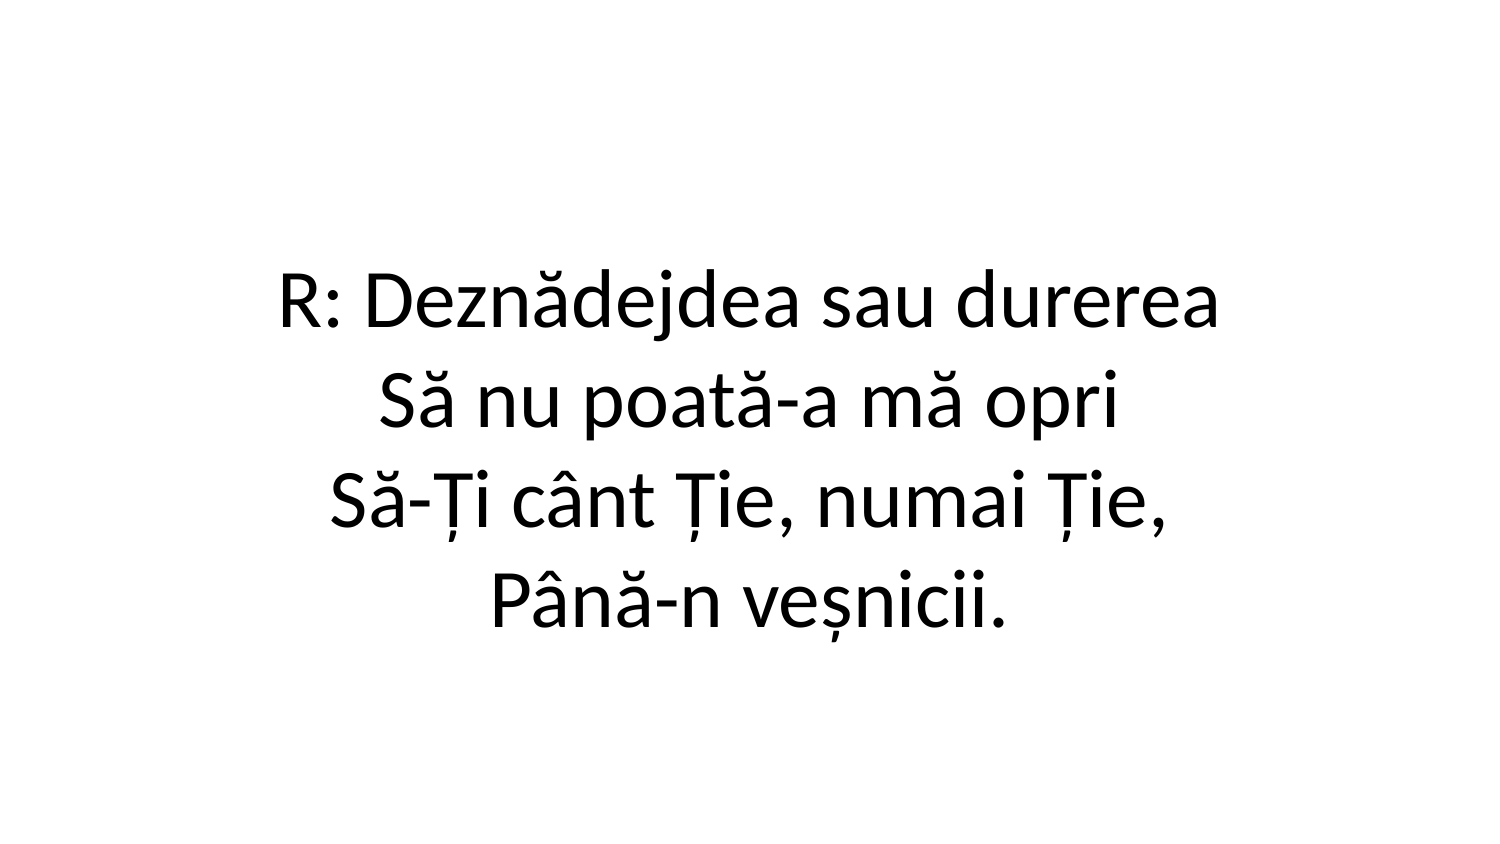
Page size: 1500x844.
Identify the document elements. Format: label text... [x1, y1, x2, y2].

text_box R: Deznădejdea sau durerea Să nu poată-a mă opri Să-Ți cânt Ție, numai Ție, Până-n veșnicii. [262, 192, 1238, 652]
